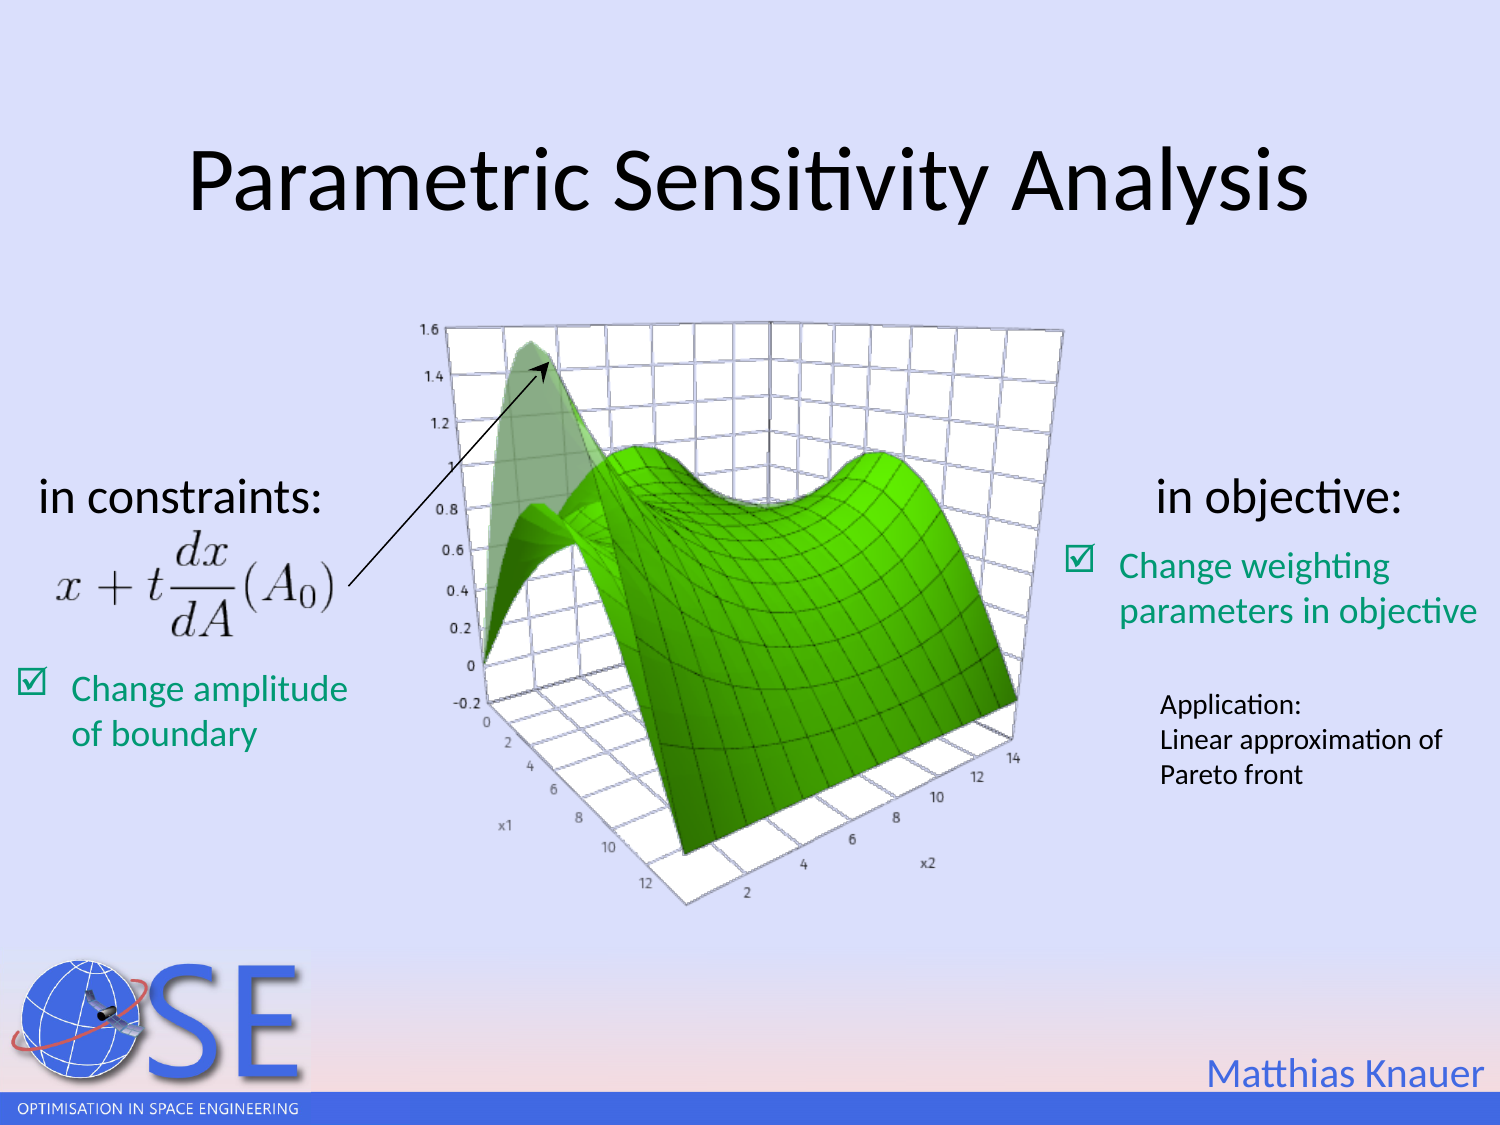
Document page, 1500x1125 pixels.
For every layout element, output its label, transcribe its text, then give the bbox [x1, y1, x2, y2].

text_box in constraints: [1, 456, 343, 531]
text_box Change amplitude of boundary [0, 656, 382, 769]
title Parametric Sensitivity Analysis [49, 67, 1451, 281]
picture [405, 307, 1094, 918]
text_box Change weighting parameters in objective [1098, 533, 1500, 646]
picture [0, 947, 1500, 1125]
picture [52, 526, 344, 640]
text_box in objective: [1100, 456, 1459, 531]
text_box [348, 361, 550, 587]
text_box Application: Linear approximation of Pareto front [1145, 678, 1500, 798]
